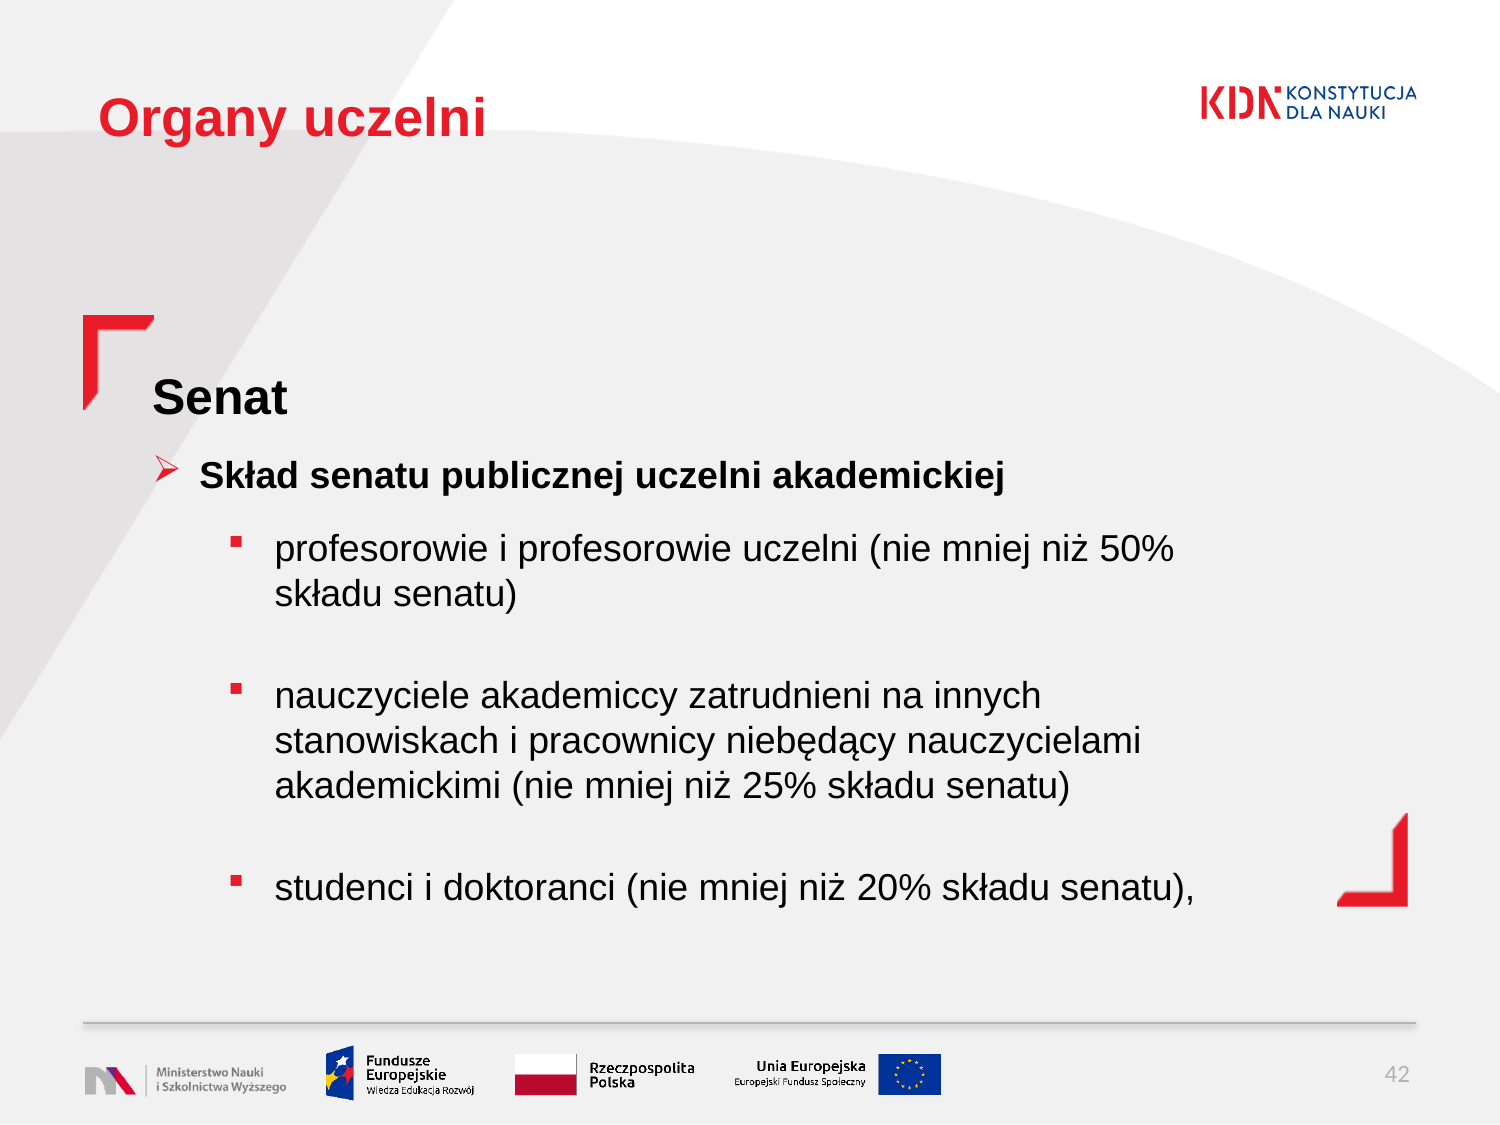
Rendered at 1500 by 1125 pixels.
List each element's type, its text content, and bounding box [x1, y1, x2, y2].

list Skład senatu publicznej uczelni akademickiej profesorowie i profesorowie uczelni (nie mniej niż 50% składu senatu) nauczyciele akademiccy zatrudnieni na innych stanowiskach i pracownicy niebędący nauczycielami akademickimi (nie mniej niż 25% składu senatu) studenci i doktoranci (nie mniej niż 20% składu senatu), [137, 443, 1243, 901]
title Organy uczelni [83, 74, 1170, 143]
text_box Senat [137, 357, 1259, 433]
slide_number 42 [1074, 1042, 1425, 1103]
picture [0, 0, 1500, 1125]
